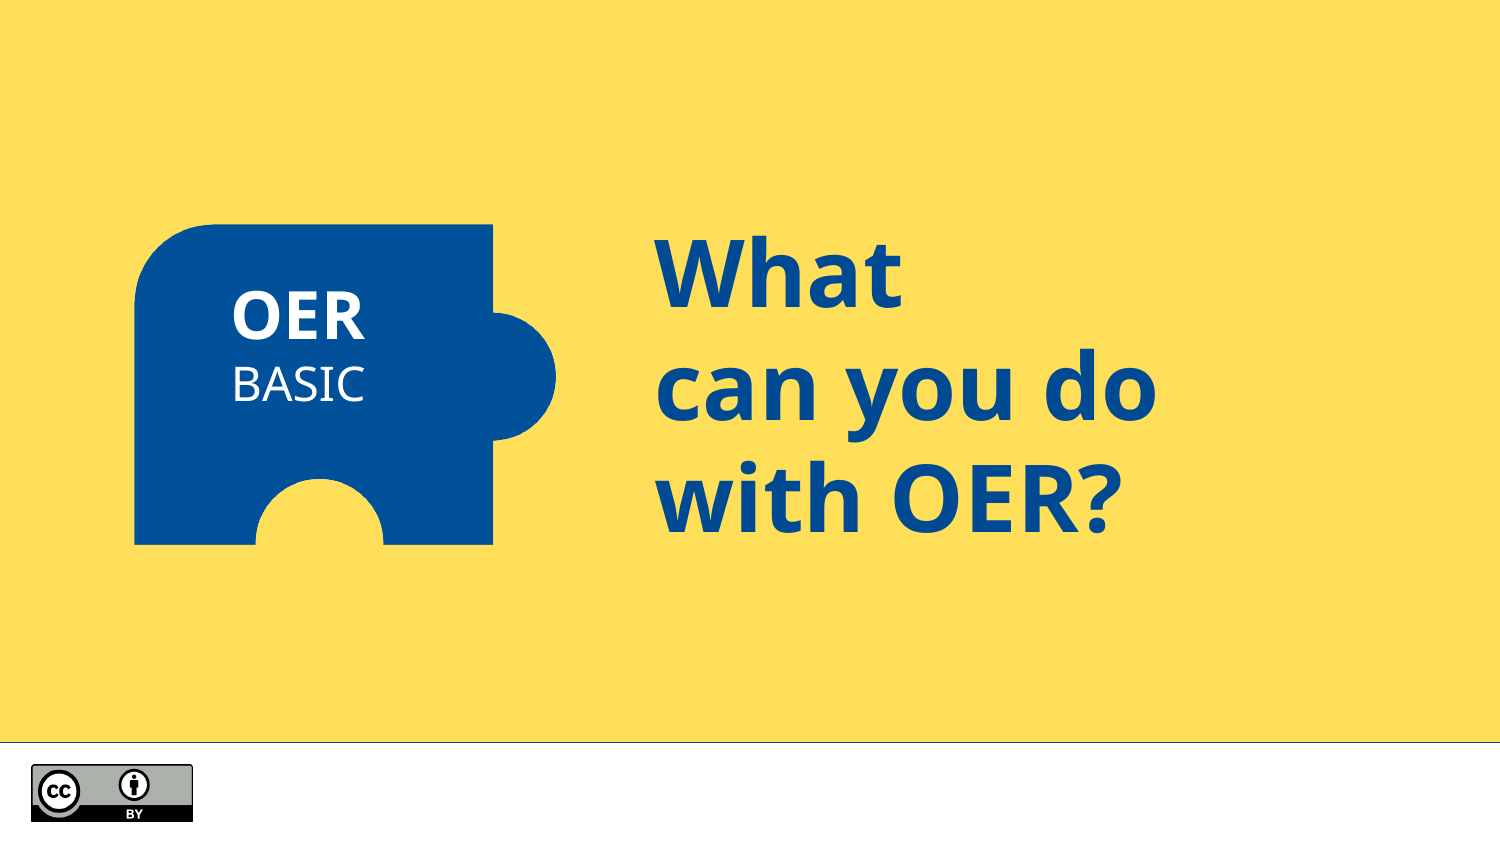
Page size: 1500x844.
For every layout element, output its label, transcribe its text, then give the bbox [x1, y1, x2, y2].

text_box What can you do with OER? [639, 199, 1427, 567]
picture [31, 764, 193, 822]
picture [133, 224, 556, 545]
text_box [0, 750, 1500, 844]
text_box OER BASIC [560, 258, 862, 426]
